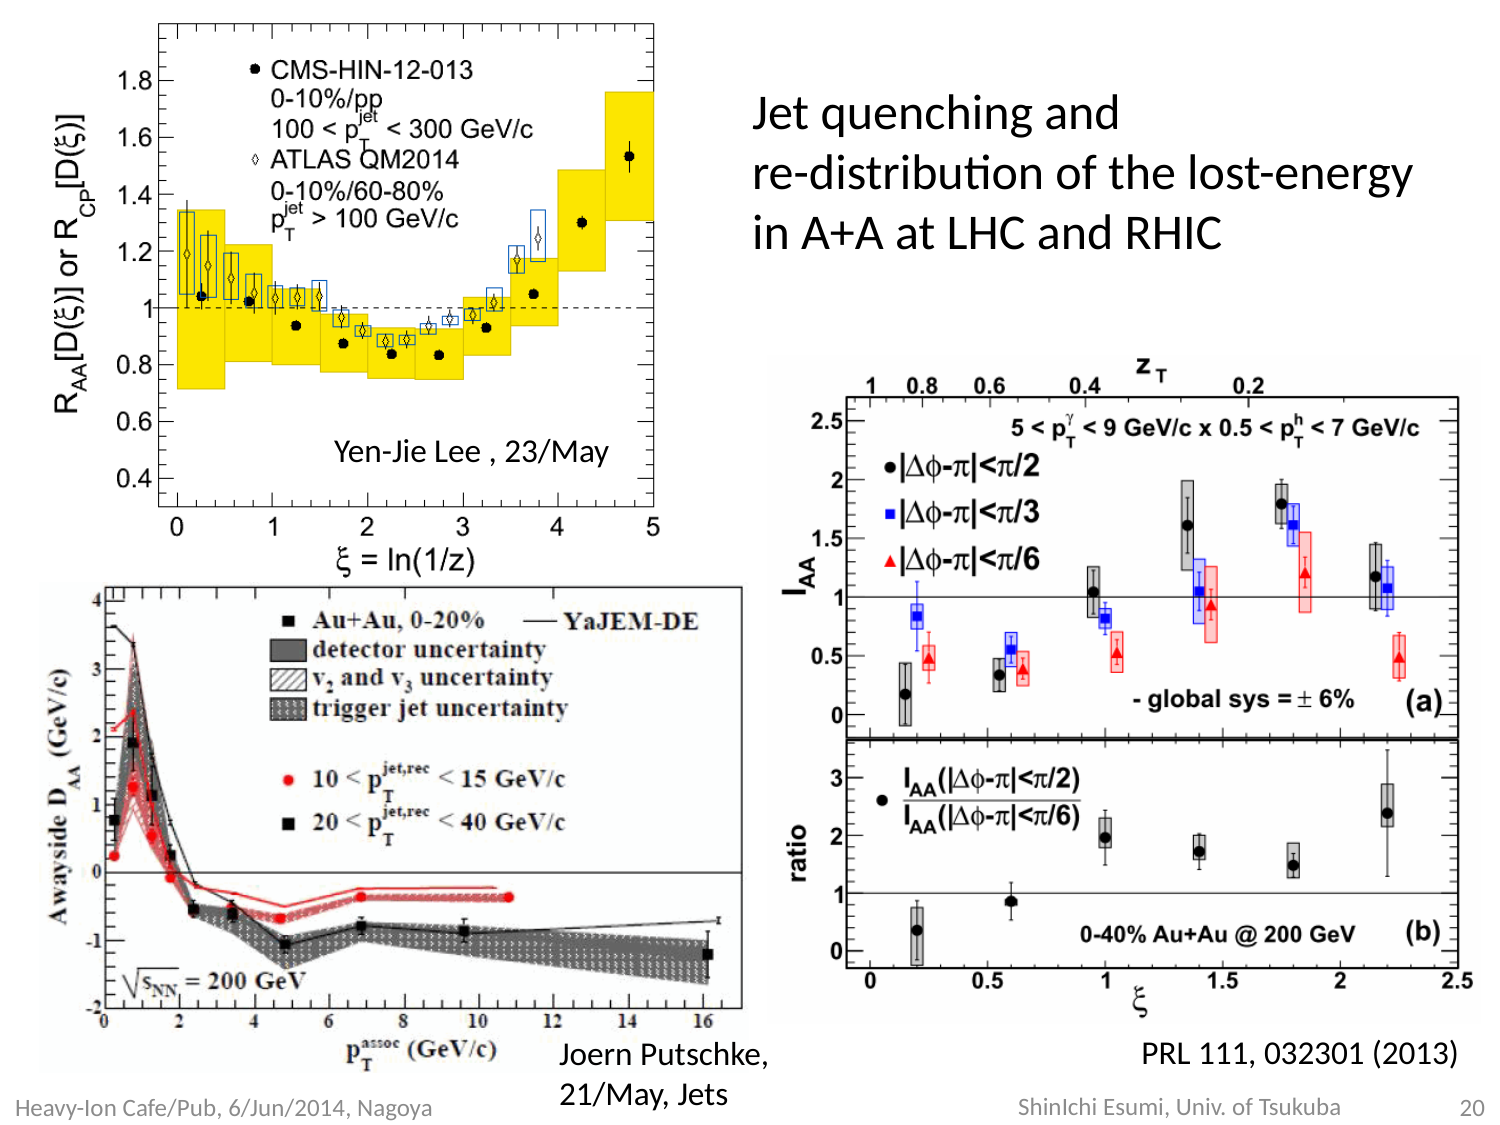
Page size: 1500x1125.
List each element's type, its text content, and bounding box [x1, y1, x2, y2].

picture [39, 0, 749, 1073]
slide_number Heavy-Ion Cafe/Pub, 6/Jun/2014, Nagoya [0, 1087, 472, 1125]
footer ShinIchi Esumi, Univ. of Tsukuba [966, 1086, 1393, 1125]
text_box Jet quenching and re-distribution of the lost-energy in A+A at LHC and RHIC [737, 72, 1429, 268]
text_box Joern Putschke, 21/May, Jets [544, 1025, 785, 1120]
picture [766, 355, 1481, 1024]
text_box PRL 111, 032301 (2013) [1126, 1033, 1475, 1079]
slide_number 20 [1393, 1086, 1500, 1125]
